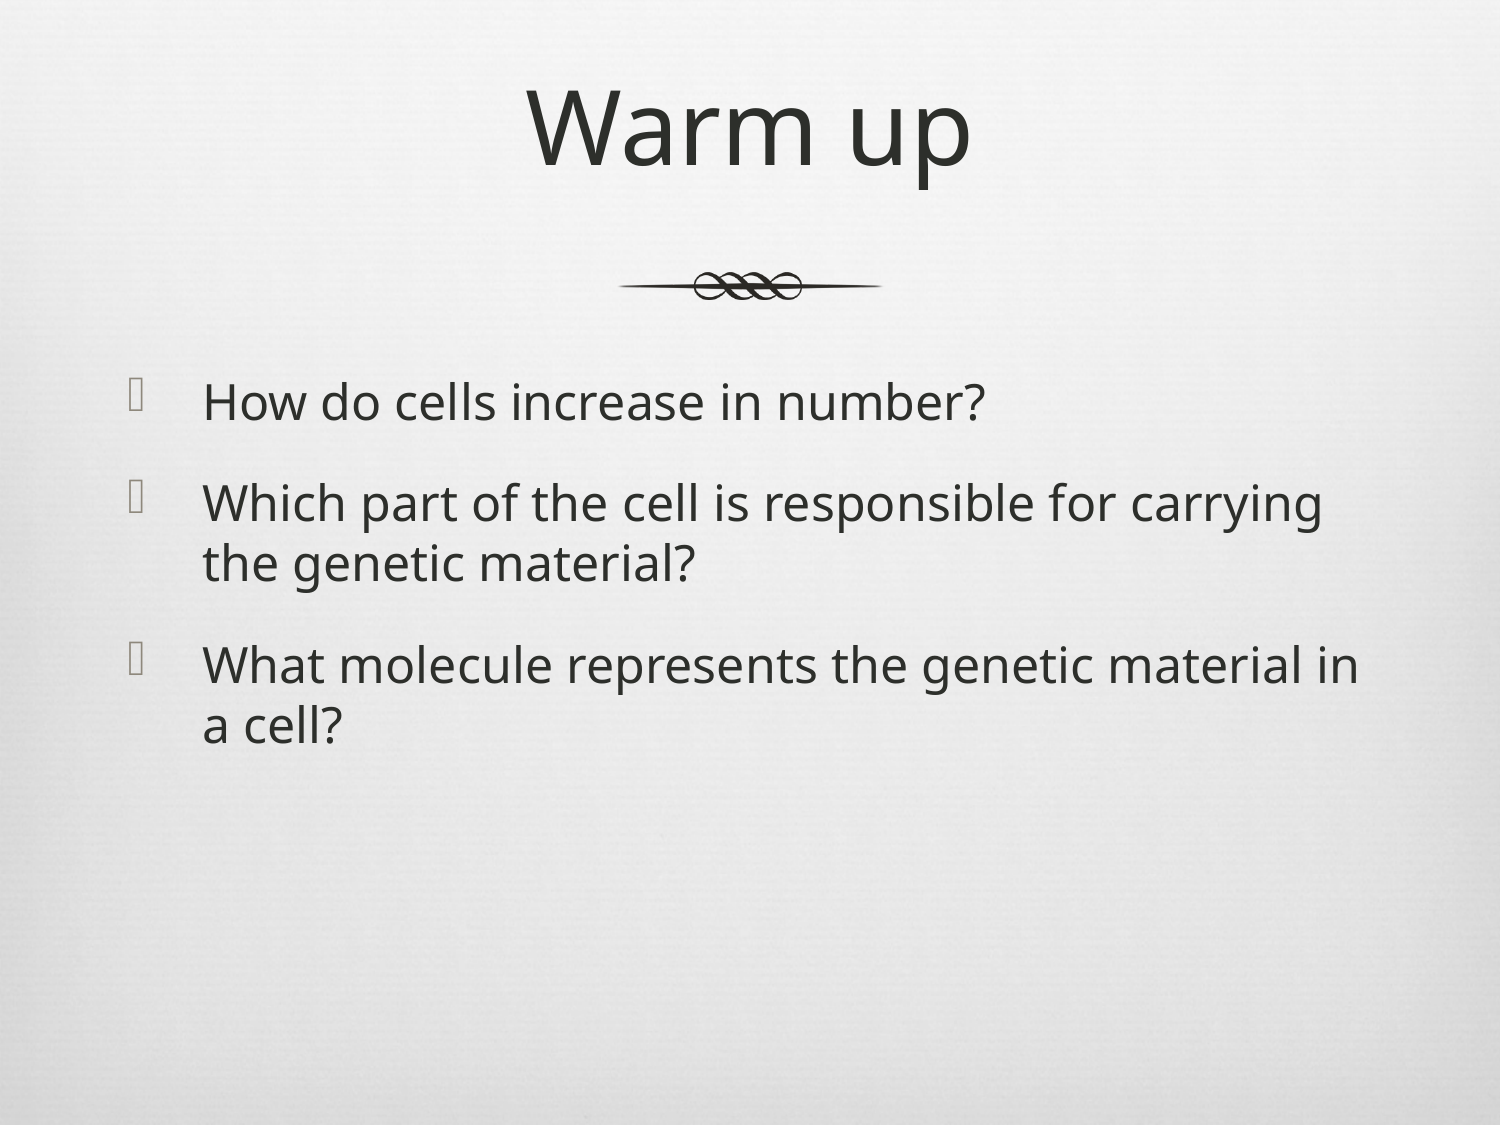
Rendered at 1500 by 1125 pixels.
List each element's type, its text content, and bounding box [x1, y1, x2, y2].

title Warm up [112, 11, 1388, 236]
list How do cells increase in number? Which part of the cell is responsible for carrying the genetic material? What molecule represents the genetic material in a cell? [112, 362, 1388, 963]
picture [615, 272, 885, 300]
